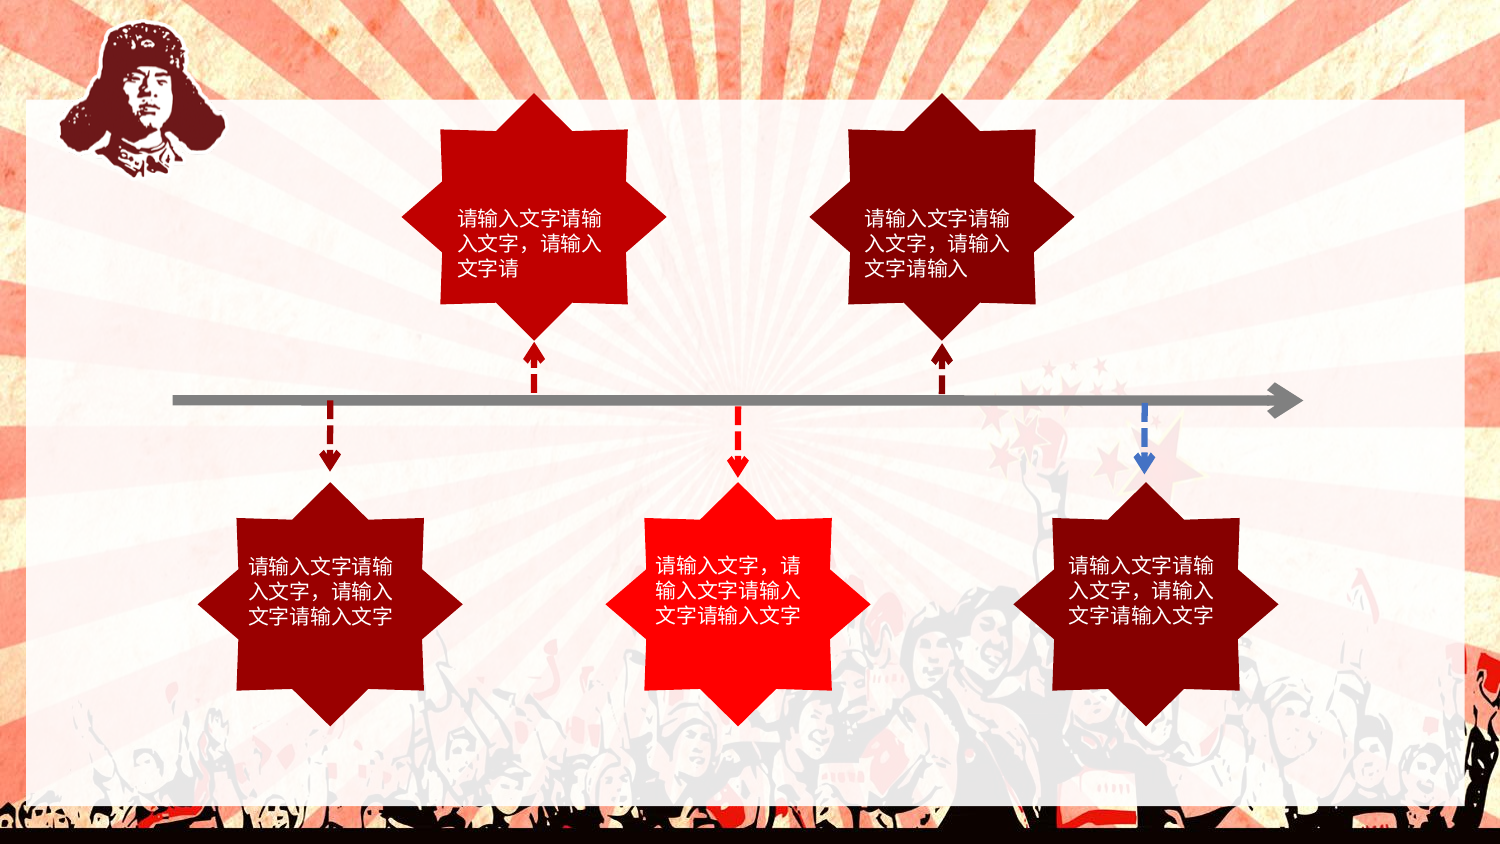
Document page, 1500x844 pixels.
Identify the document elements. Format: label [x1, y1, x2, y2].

picture [0, 0, 1500, 844]
text_box [401, 93, 667, 341]
text_box [605, 482, 871, 727]
text_box [1013, 482, 1279, 727]
text_box [809, 93, 1075, 341]
text_box [172, 341, 1304, 478]
text_box [197, 482, 463, 727]
